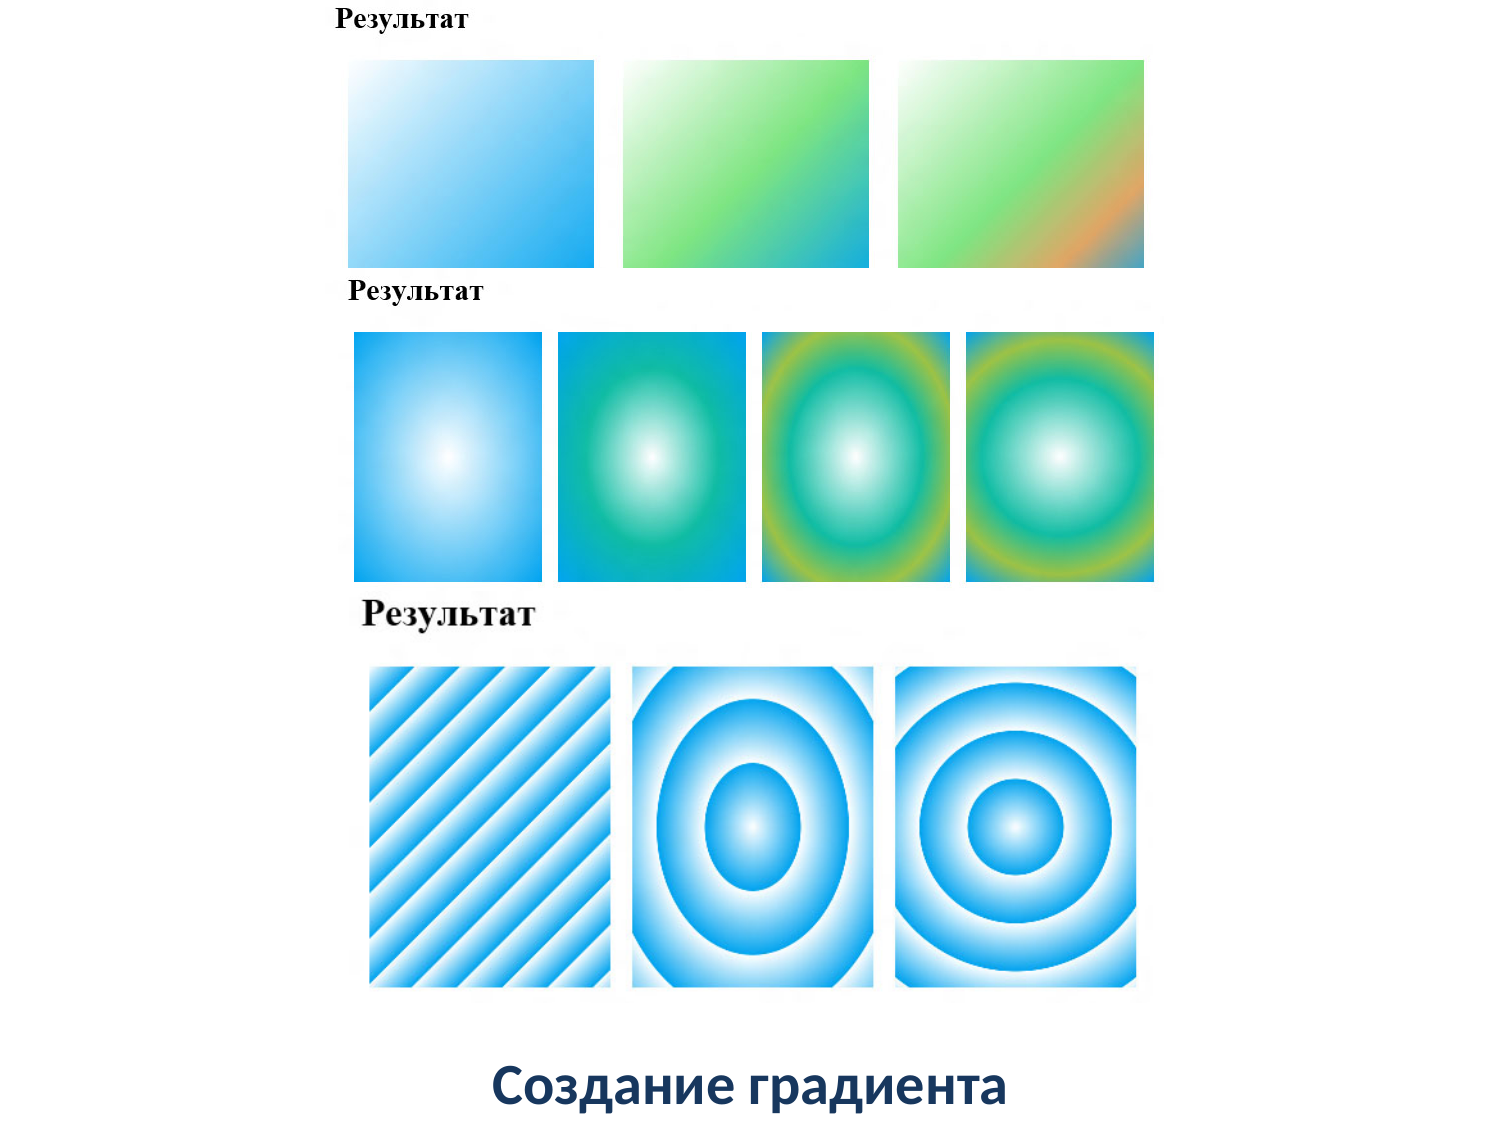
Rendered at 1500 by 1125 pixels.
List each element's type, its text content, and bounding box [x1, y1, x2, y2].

picture [324, 0, 1164, 1004]
text_box Создание градиента [0, 1039, 1500, 1124]
